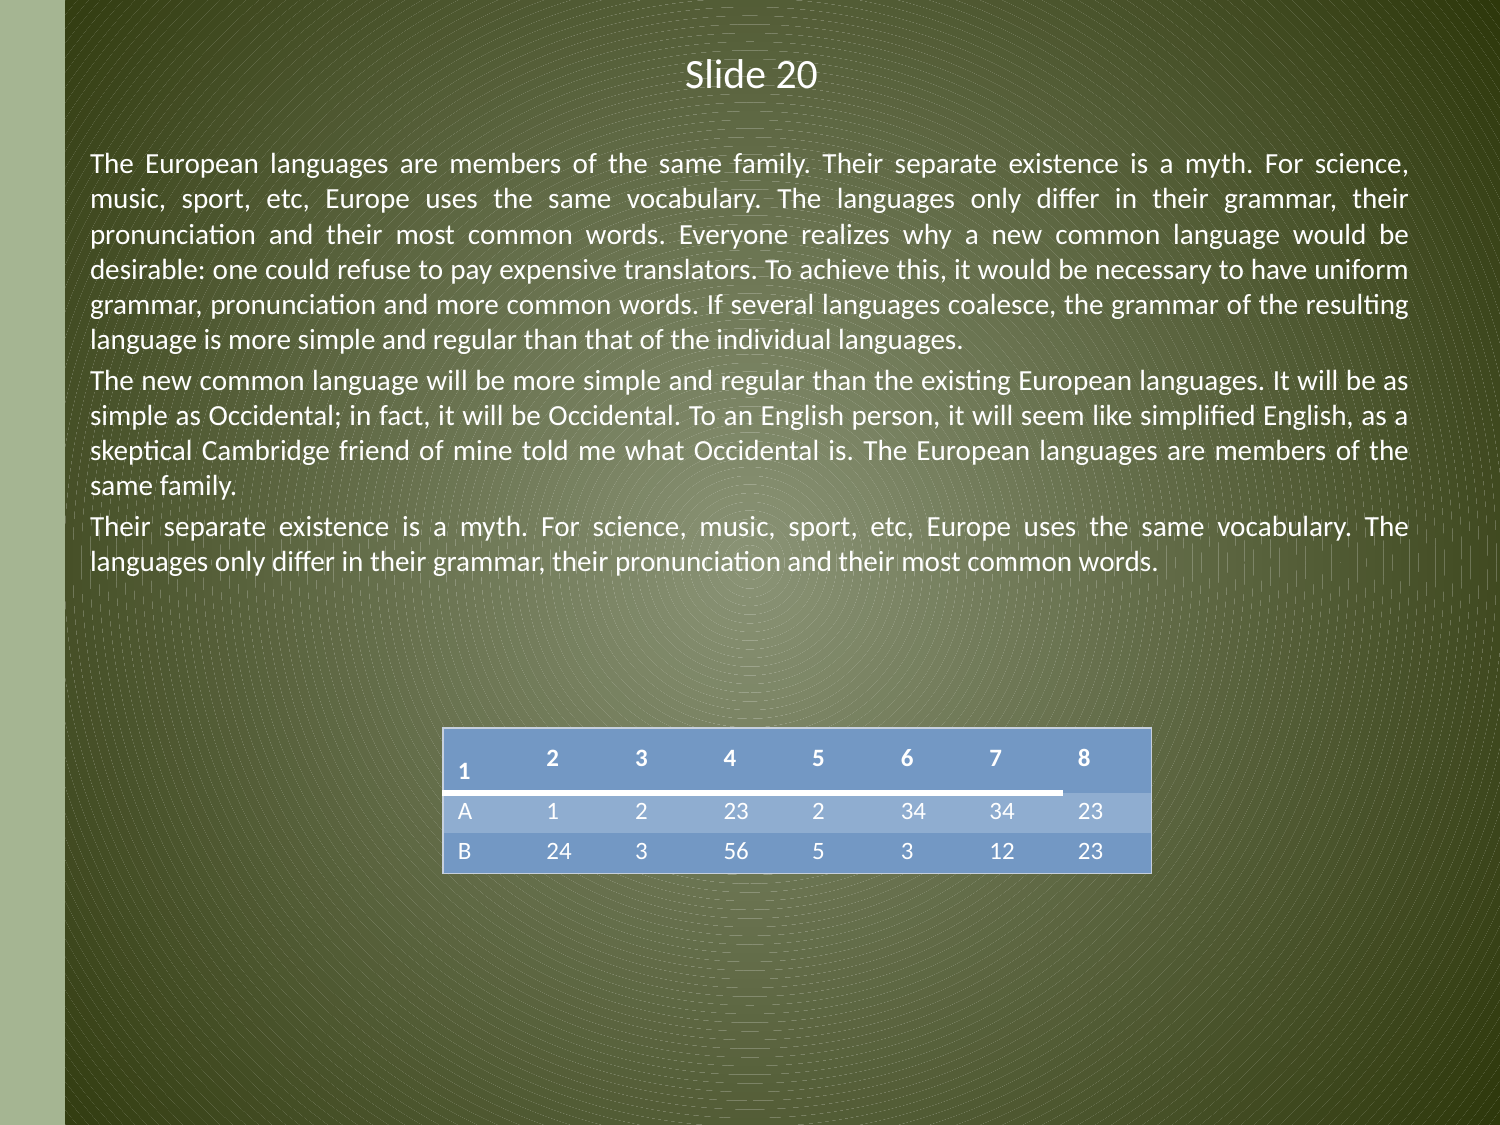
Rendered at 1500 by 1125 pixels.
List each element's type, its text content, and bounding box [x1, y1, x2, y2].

table_header 4 [709, 729, 797, 790]
table_cell B [444, 833, 531, 873]
table_cell A [444, 796, 531, 833]
table_cell 1 [531, 796, 620, 833]
table_header 6 [886, 729, 974, 790]
table_cell 3 [886, 833, 974, 873]
table_cell 56 [709, 833, 797, 873]
title Slide 20 [76, 30, 1427, 114]
list The European languages are members of the same family. Their separate existence is a myth. For science, music, sport, etc, Europe uses the same vocabulary. The languages only differ in their grammar, their pronunciation and their most common words. Everyone realizes why a new common language would be desirable: one could refuse to pay expensive translators. To achieve this, it would be necessary to have uniform grammar, pronunciation and more common words. If several languages coalesce, the grammar of the resulting language is more simple and regular than that of the individual languages. The new common language will be more simple and regular than the existing European languages. It will be as simple as Occidental; in fact, it will be Occidental. To an English person, it will seem like simplified English, as a skeptical Cambridge friend of mine told me what Occidental is. The European languages are members of the same family. Their separate existence is a myth. For science, music, sport, etc, Europe uses the same vocabulary. The languages only differ in their grammar, their pronunciation and their most common words. [75, 137, 1425, 1005]
table_header 8 [1063, 729, 1151, 793]
table_header 5 [797, 729, 886, 790]
table_cell 3 [620, 833, 709, 873]
table_header 2 [531, 729, 620, 790]
table_cell 23 [1063, 793, 1151, 833]
table_cell 34 [886, 796, 974, 833]
table_cell 34 [974, 796, 1063, 833]
table_header 7 [974, 729, 1063, 790]
table_cell 2 [620, 796, 709, 833]
table_cell 5 [797, 833, 886, 873]
table_header 1 [444, 729, 531, 790]
table_cell 12 [974, 833, 1063, 873]
table_cell 23 [1063, 833, 1151, 873]
table_header 3 [620, 729, 709, 790]
table_cell 23 [709, 796, 797, 833]
table_cell 2 [797, 796, 886, 833]
table_cell 24 [531, 833, 620, 873]
